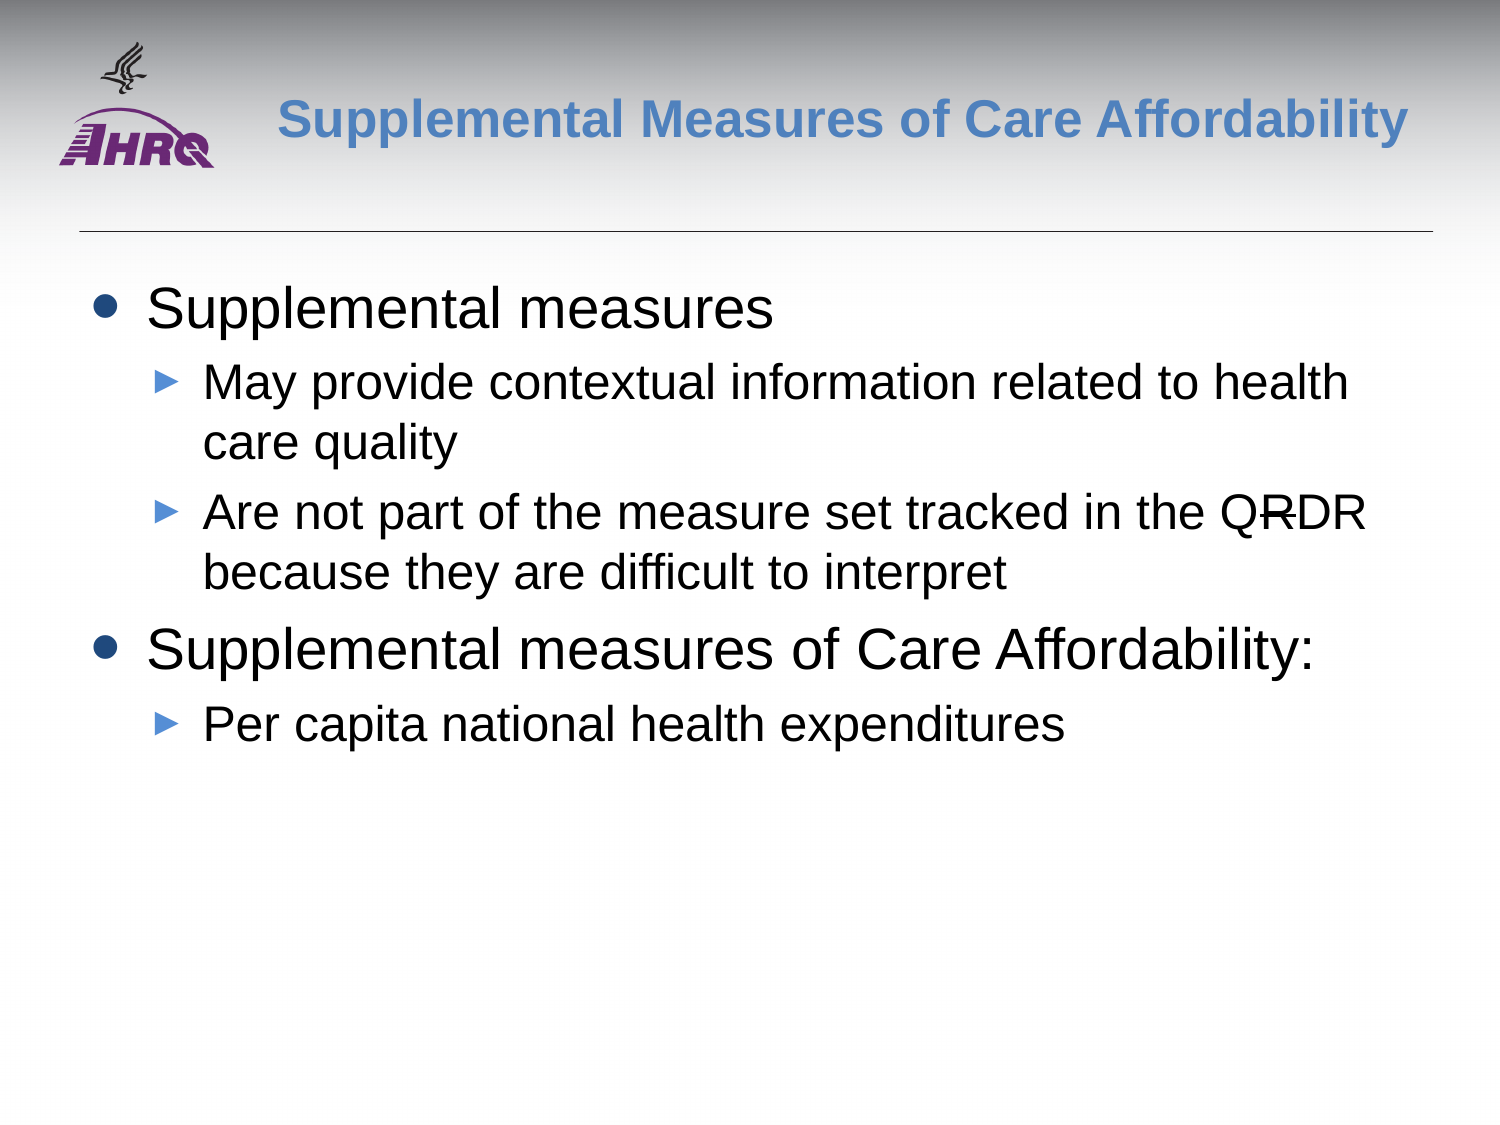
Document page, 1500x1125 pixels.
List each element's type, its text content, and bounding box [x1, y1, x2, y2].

picture [0, 0, 1500, 1125]
list Supplemental measures May provide contextual information related to health care quality Are not part of the measure set tracked in the QRDR because they are difficult to interpret Supplemental measures of Care Affordability: Per capita national health expenditures [75, 262, 1425, 1005]
title Supplemental Measures of Care Affordability [262, 45, 1425, 188]
